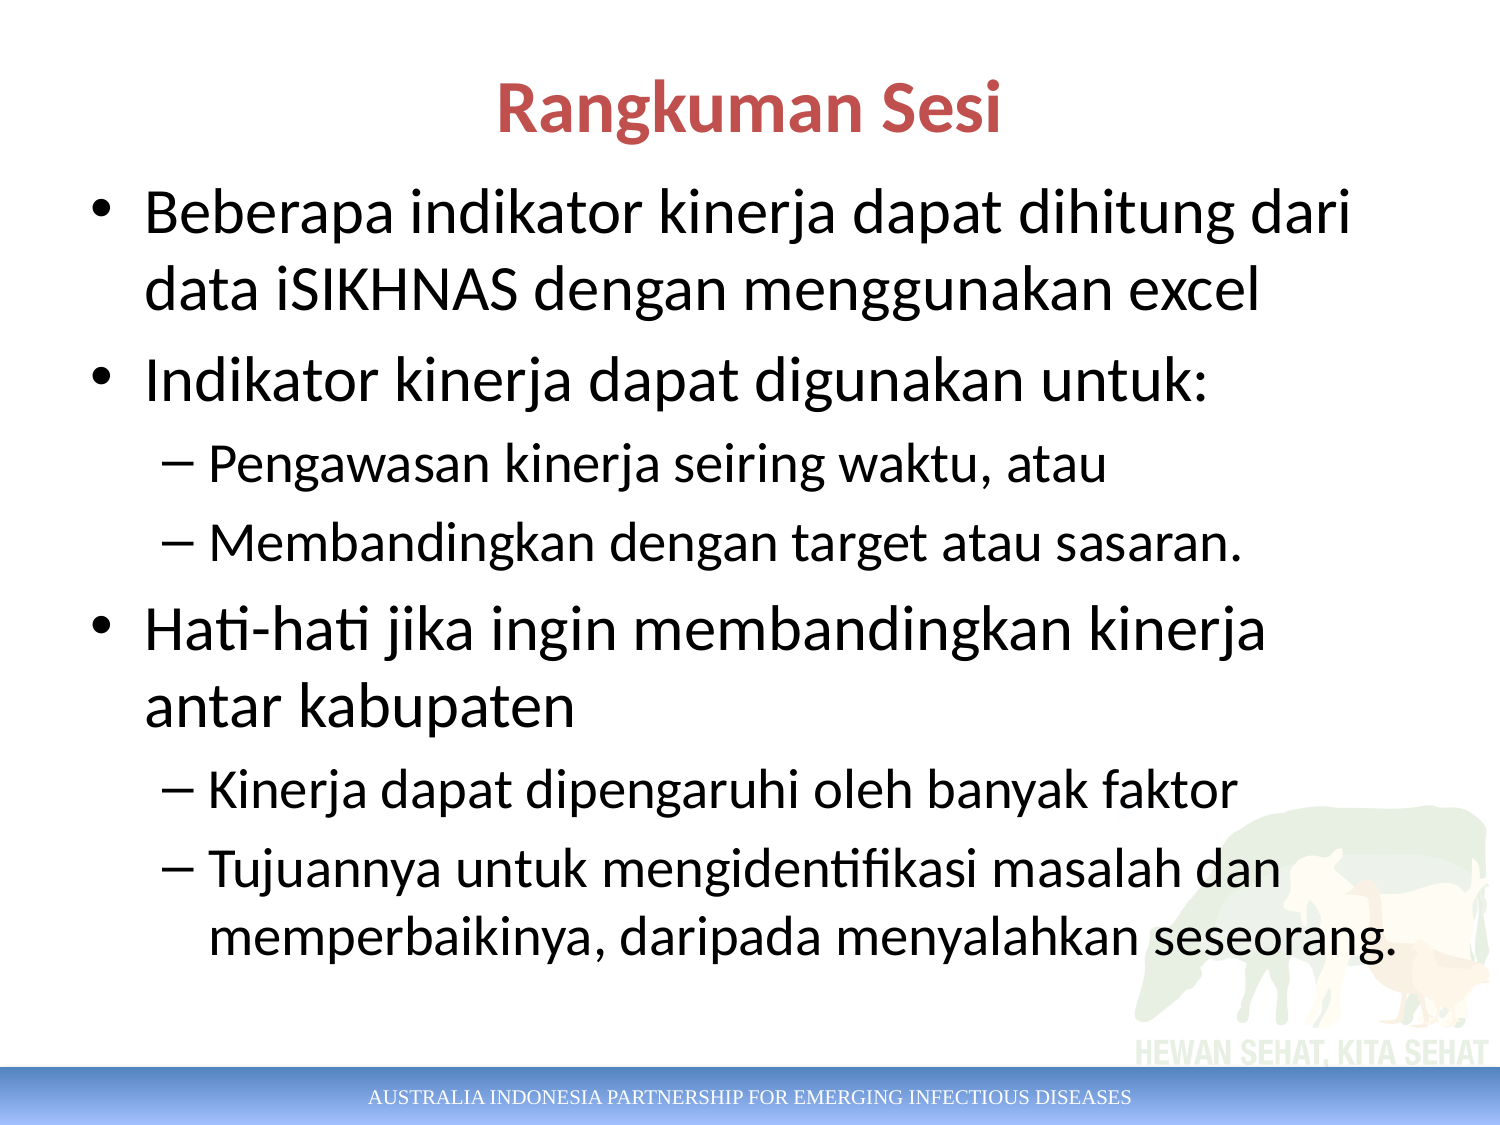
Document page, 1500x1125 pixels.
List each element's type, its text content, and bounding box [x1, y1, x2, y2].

title Rangkuman Sesi [75, 45, 1425, 160]
list Beberapa indikator kinerja dapat dihitung dari data iSIKHNAS dengan menggunakan excel Indikator kinerja dapat digunakan untuk: Pengawasan kinerja seiring waktu, atau Membandingkan dengan target atau sasaran. Hati-hati jika ingin membandingkan kinerja antar kabupaten Kinerja dapat dipengaruhi oleh banyak faktor Tujuannya untuk mengidentifikasi masalah dan memperbaikinya, daripada menyalahkan seseorang. [75, 160, 1425, 1005]
